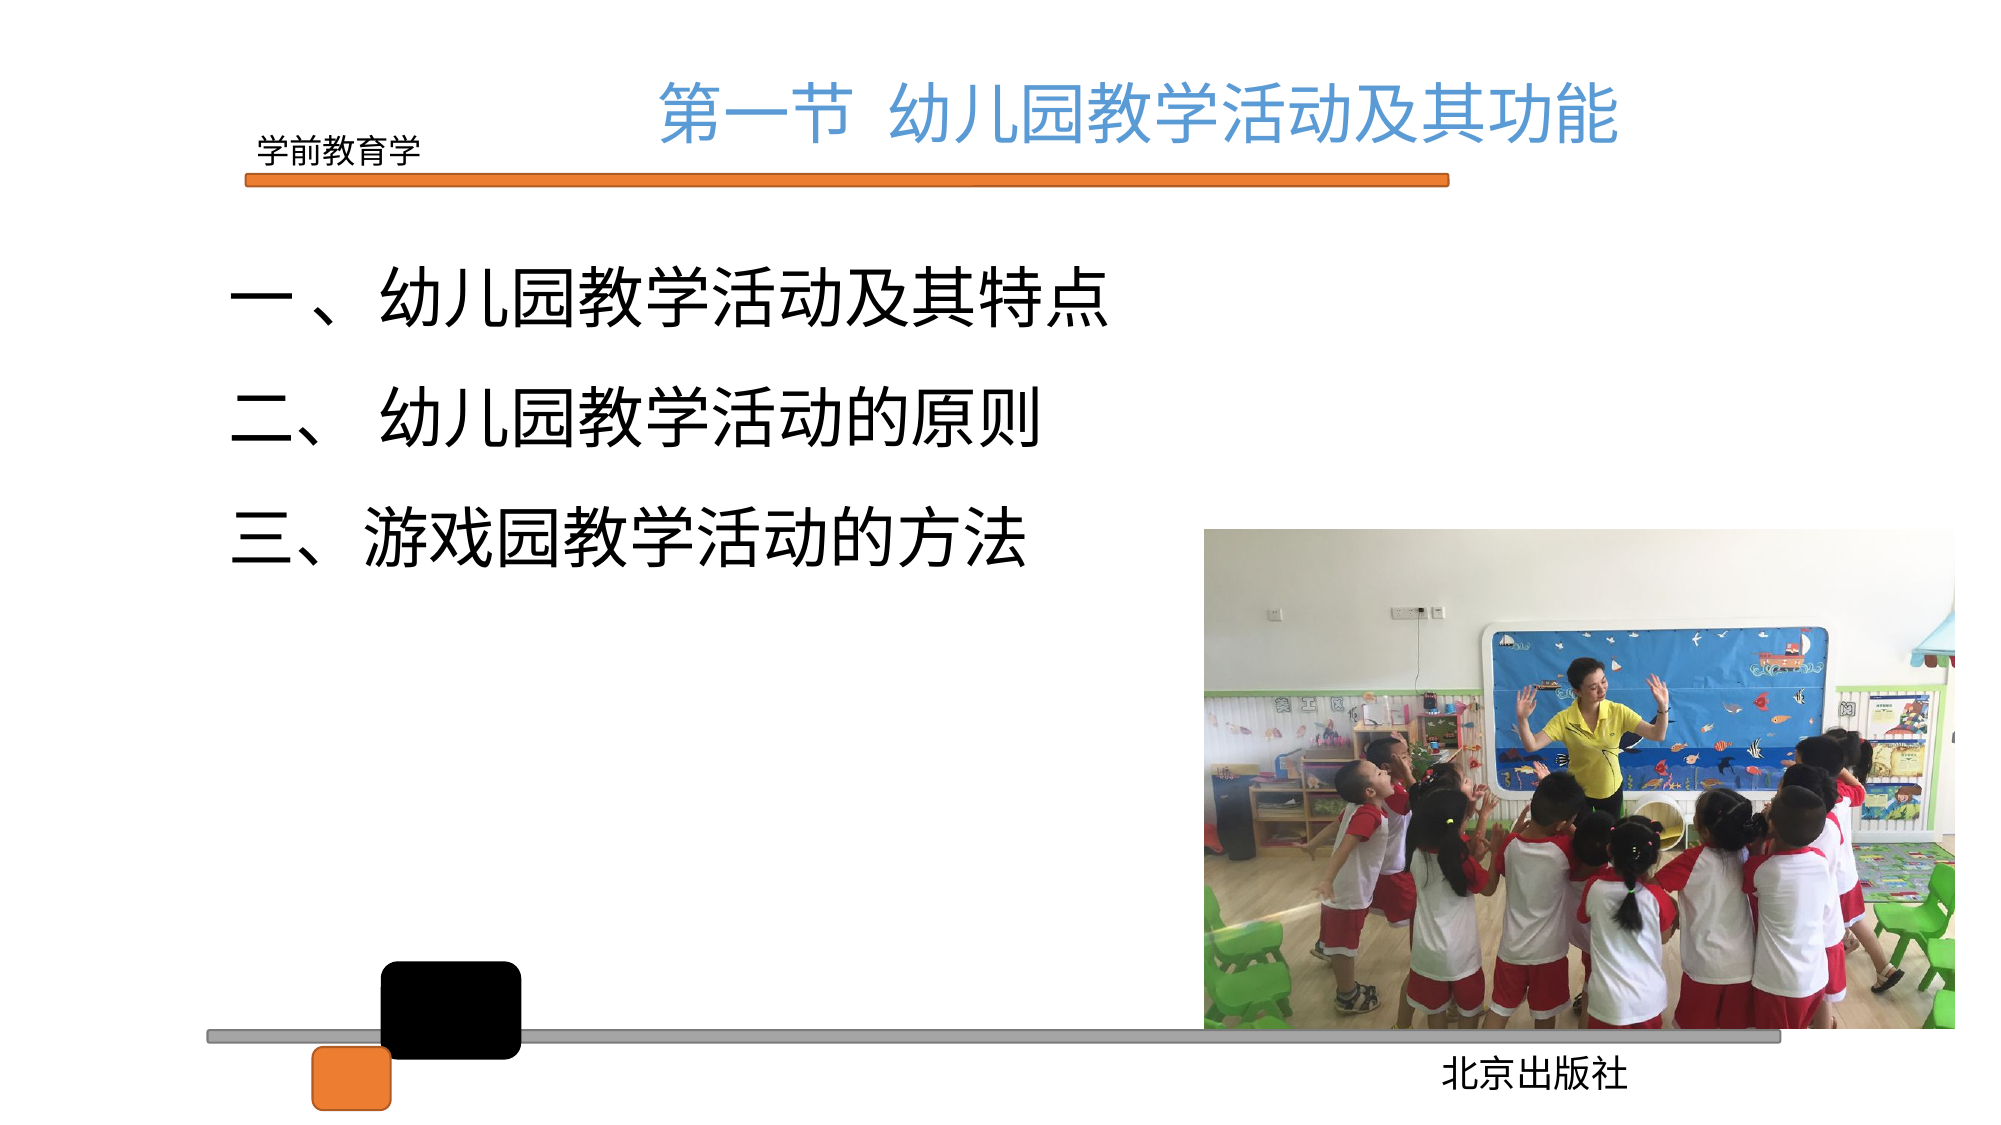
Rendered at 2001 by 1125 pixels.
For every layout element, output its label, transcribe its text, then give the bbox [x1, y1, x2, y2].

picture [1204, 529, 1955, 1029]
text_box 一 、幼儿园教学活动及其特点 二、 幼儿园教学活动的原则 三、游戏园教学活动的方法 [214, 208, 1771, 584]
text_box 第一节 幼儿园教学活动及其功能 [641, 64, 1636, 160]
